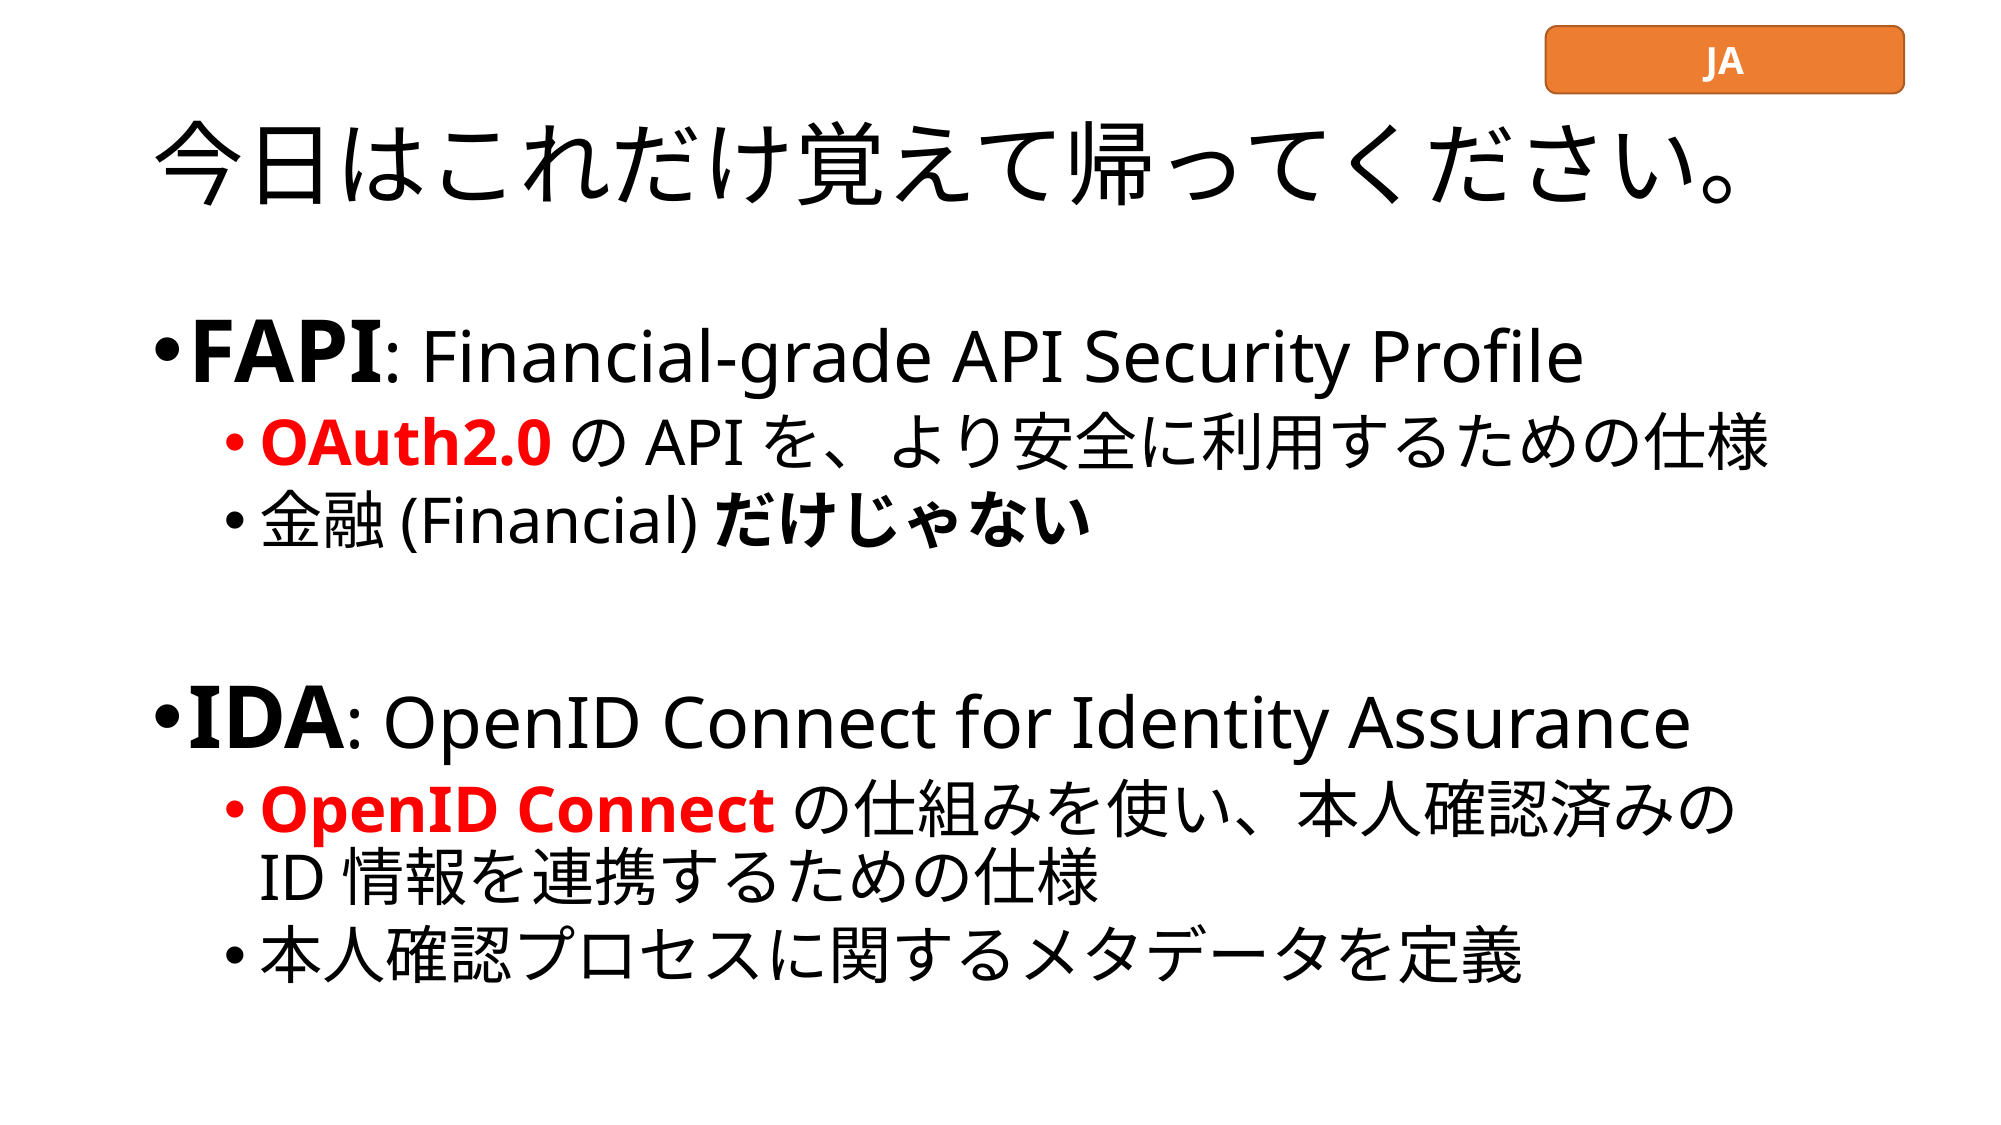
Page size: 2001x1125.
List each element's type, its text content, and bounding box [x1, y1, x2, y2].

title 今日はこれだけ覚えて帰ってください。 [137, 59, 1863, 278]
list FAPI: Financial-grade API Security Profile OAuth2.0のAPIを、より安全に利用するための仕様 金融(Financial)だけじゃない IDA: OpenID Connect for Identity Assurance OpenID Connectの仕組みを使い、本人確認済みの ID情報を連携するための仕様 本人確認プロセスに関するメタデータを定義 [137, 299, 1863, 1014]
text_box JA [1544, 25, 1906, 95]
